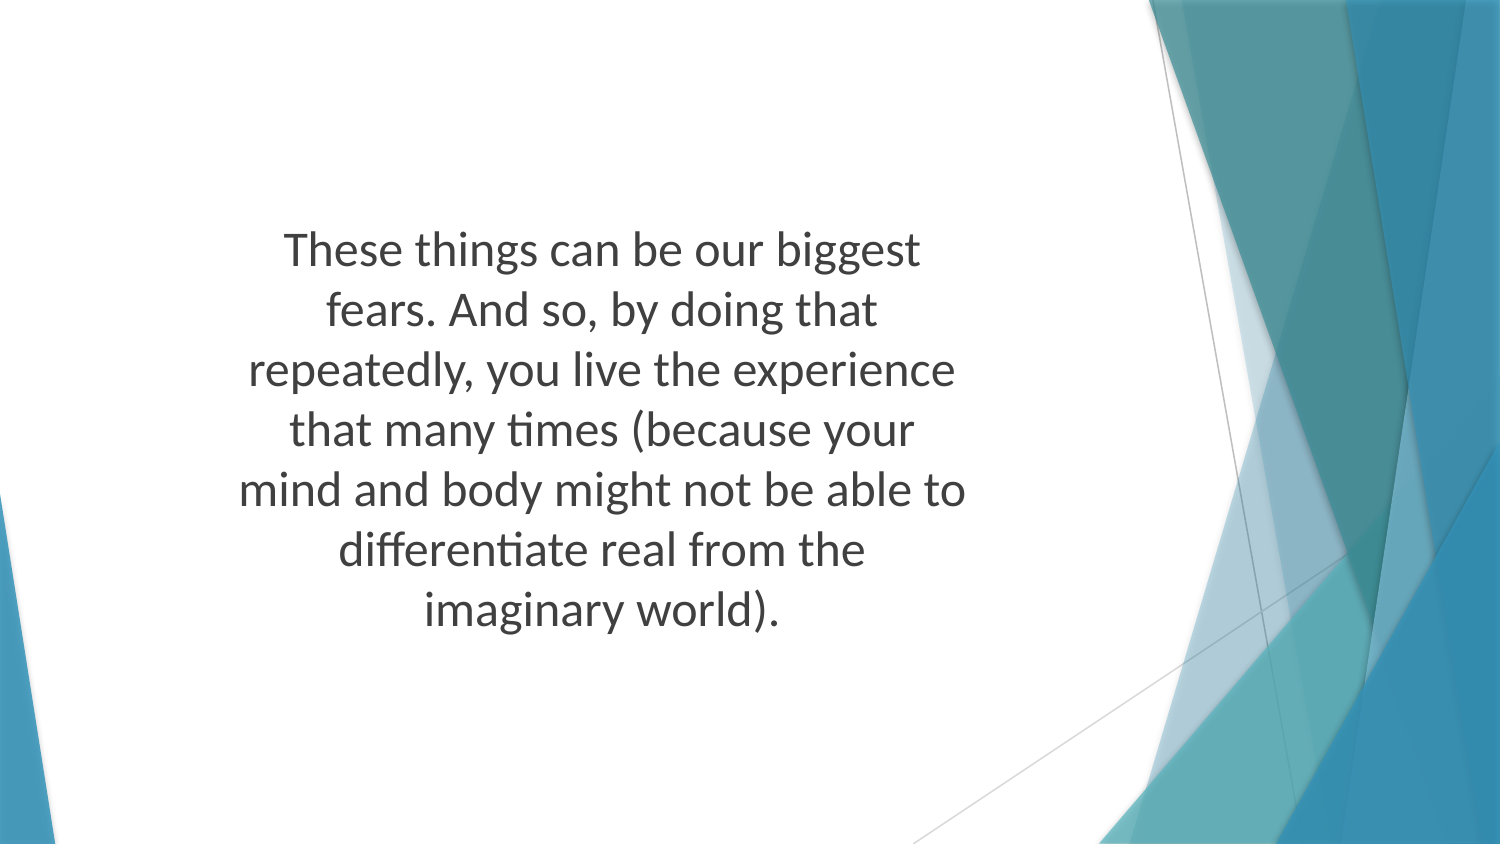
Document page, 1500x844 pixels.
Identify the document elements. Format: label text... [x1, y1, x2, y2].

list These things can be our biggest fears. And so, by doing that repeatedly, you live the experience that many times (because your mind and body might not be able to differentiate real from the imaginary world). [218, 209, 987, 659]
